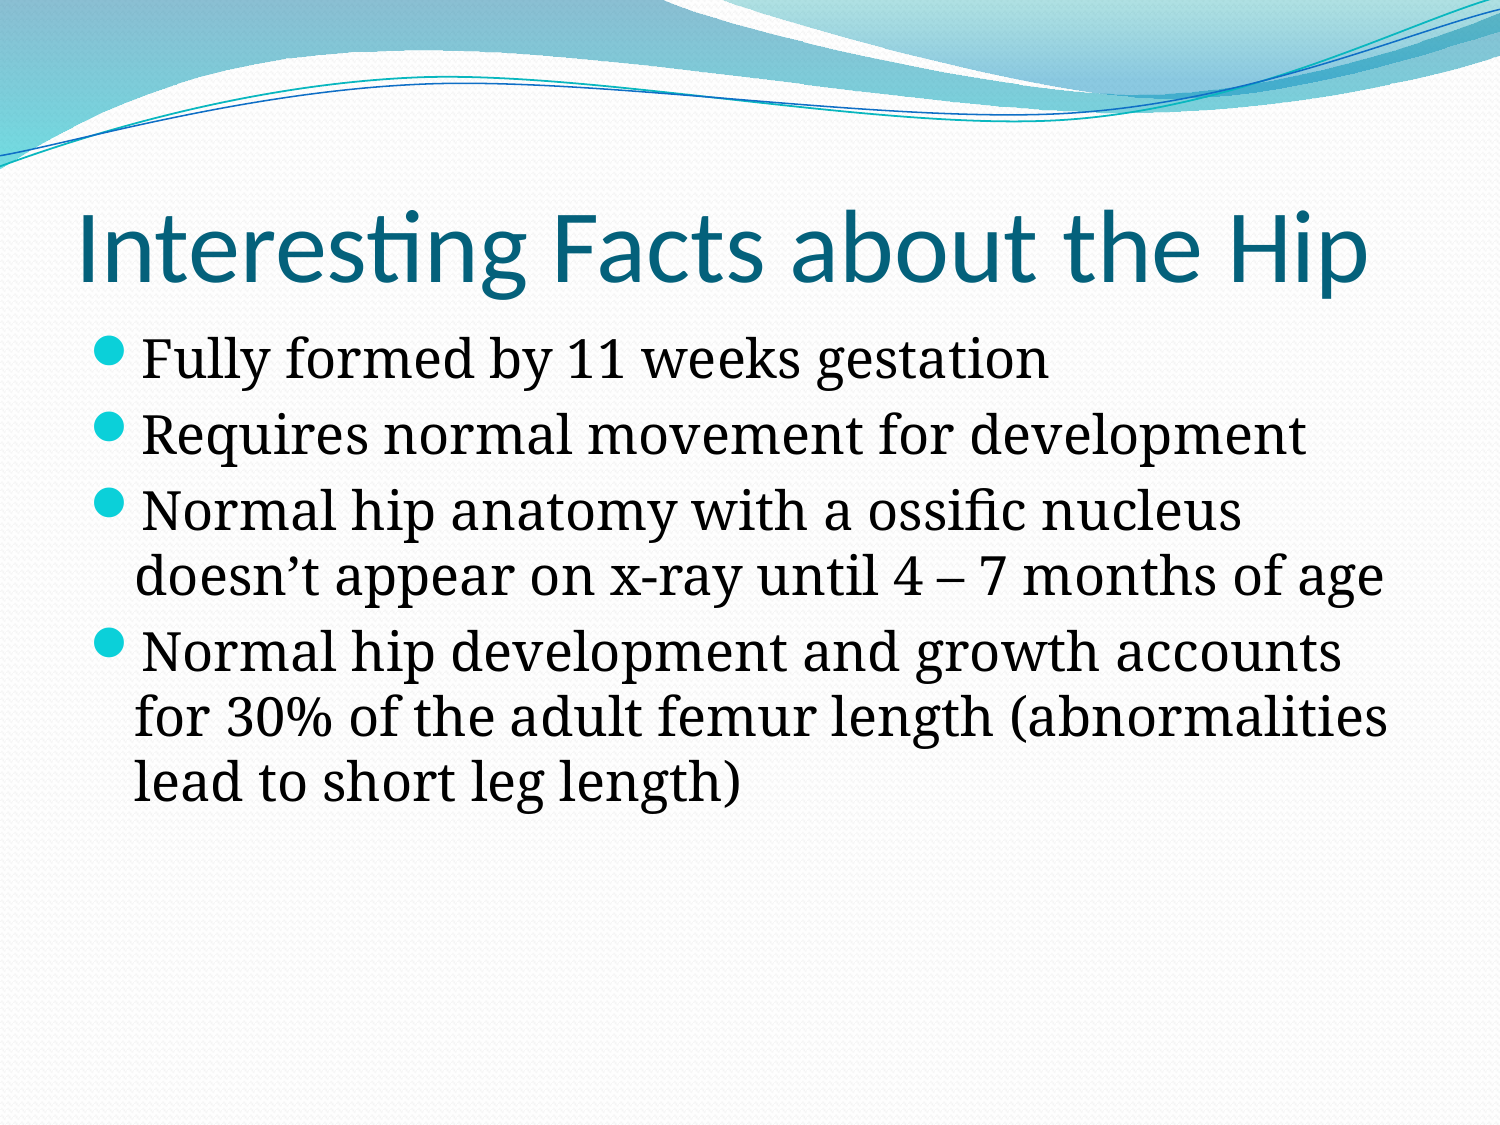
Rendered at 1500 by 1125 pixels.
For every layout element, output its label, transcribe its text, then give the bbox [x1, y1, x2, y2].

list Fully formed by 11 weeks gestation Requires normal movement for development Normal hip anatomy with a ossific nucleus doesn’t appear on x-ray until 4 – 7 months of age Normal hip development and growth accounts for 30% of the adult femur length (abnormalities lead to short leg length) [75, 317, 1425, 1038]
title Interesting Facts about the Hip [75, 115, 1425, 303]
